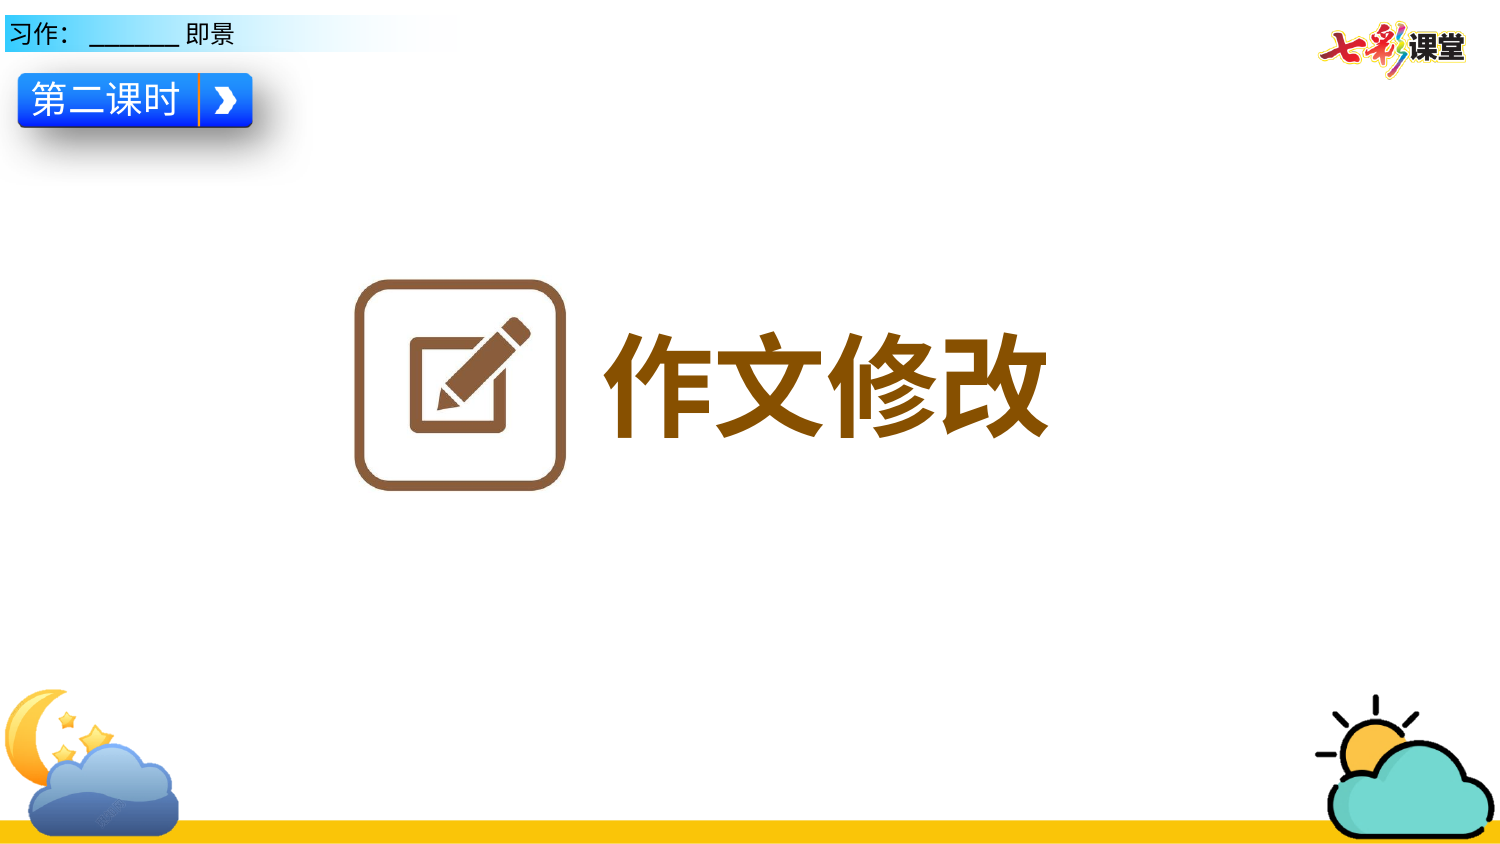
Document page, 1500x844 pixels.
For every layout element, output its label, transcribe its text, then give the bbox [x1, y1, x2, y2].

text_box 作文修改 [589, 310, 1075, 457]
picture [16, 72, 253, 128]
picture [1278, 640, 1500, 844]
picture [352, 275, 568, 494]
picture [0, 686, 185, 844]
picture [1316, 20, 1468, 80]
